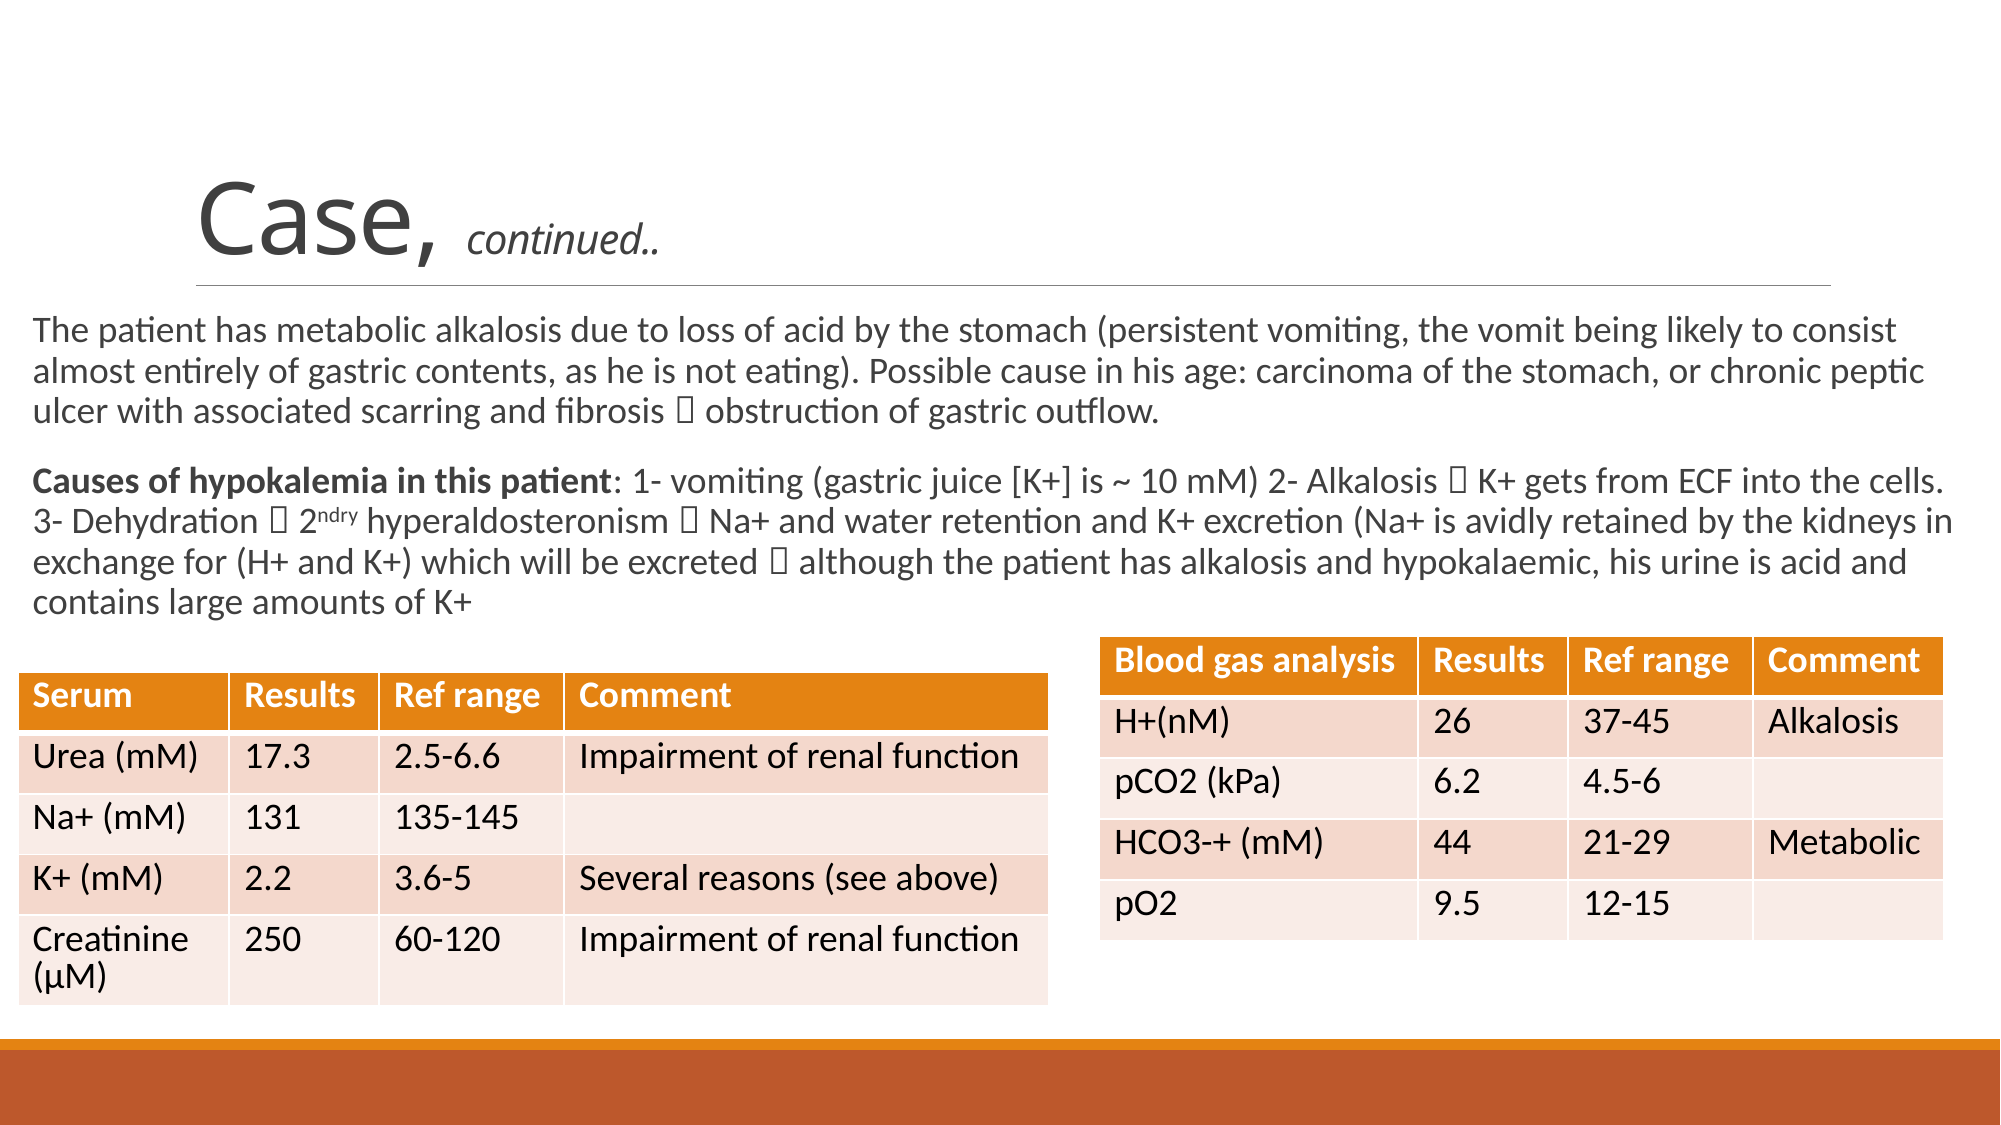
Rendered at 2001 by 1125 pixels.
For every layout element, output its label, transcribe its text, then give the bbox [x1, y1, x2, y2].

table_cell [565, 795, 1048, 854]
table_cell [1754, 881, 1943, 940]
table_cell [1754, 759, 1943, 818]
table_cell HCO3-+ (mM) [1100, 820, 1417, 879]
table_cell 135-145 [380, 795, 563, 854]
table_header Blood gas analysis [1100, 637, 1417, 695]
table_header Ref range [380, 673, 563, 730]
table_cell pCO2 (kPa) [1100, 759, 1417, 818]
table_cell pO2 [1100, 881, 1417, 940]
table_cell 250 [230, 916, 378, 1005]
table_cell 21-29 [1569, 820, 1752, 879]
list The patient has metabolic alkalosis due to loss of acid by the stomach (persistent vomiting, the vomit being likely to consist almost entirely of gastric contents, as he is not eating). Possible cause in his age: carcinoma of the stomach, or chronic peptic ulcer with associated scarring and fibrosis  obstruction of gastric outflow. Causes of hypokalemia in this patient: 1- vomiting (gastric juice [K+] is ~ 10 mM) 2- Alkalosis  K+ gets from ECF into the cells. 3- Dehydration  2ndry hyperaldosteronism  Na+ and water retention and K+ excretion (Na+ is avidly retained by the kidneys in exchange for (H+ and K+) which will be excreted  although the patient has alkalosis and hypokalaemic, his urine is acid and contains large amounts of K+ [17, 302, 1970, 709]
table_cell Na+ (mM) [19, 795, 228, 854]
table_cell Creatinine (µM) [19, 916, 228, 1005]
table_cell Impairment of renal function [565, 736, 1048, 793]
table_cell H+(nM) [1100, 700, 1417, 757]
table_cell 6.2 [1419, 759, 1567, 818]
table_cell Metabolic [1754, 820, 1943, 879]
table_header Comment [565, 673, 1048, 730]
table_header Results [230, 673, 378, 730]
table_cell Alkalosis [1754, 700, 1943, 757]
table_header Comment [1754, 637, 1943, 695]
table_cell Urea (mM) [19, 736, 228, 793]
table_cell 44 [1419, 820, 1567, 879]
table_cell K+ (mM) [19, 855, 228, 914]
table_cell 3.6-5 [380, 855, 563, 914]
table_cell 37-45 [1569, 700, 1752, 757]
table_cell 131 [230, 795, 378, 854]
table_cell 26 [1419, 700, 1567, 757]
table_cell 2.5-6.6 [380, 736, 563, 793]
table_cell Impairment of renal function [565, 916, 1048, 1005]
table_cell 2.2 [230, 855, 378, 914]
table_cell 17.3 [230, 736, 378, 793]
table_cell 4.5-6 [1569, 759, 1752, 818]
table_cell 12-15 [1569, 881, 1752, 940]
table_header Results [1419, 637, 1567, 695]
table_cell Several reasons (see above) [565, 855, 1048, 914]
title Case, continued.. [180, 44, 1830, 283]
table_header Serum [19, 673, 228, 730]
table_cell 60-120 [380, 916, 563, 1005]
table_header Ref range [1569, 637, 1752, 695]
table_cell 9.5 [1419, 881, 1567, 940]
